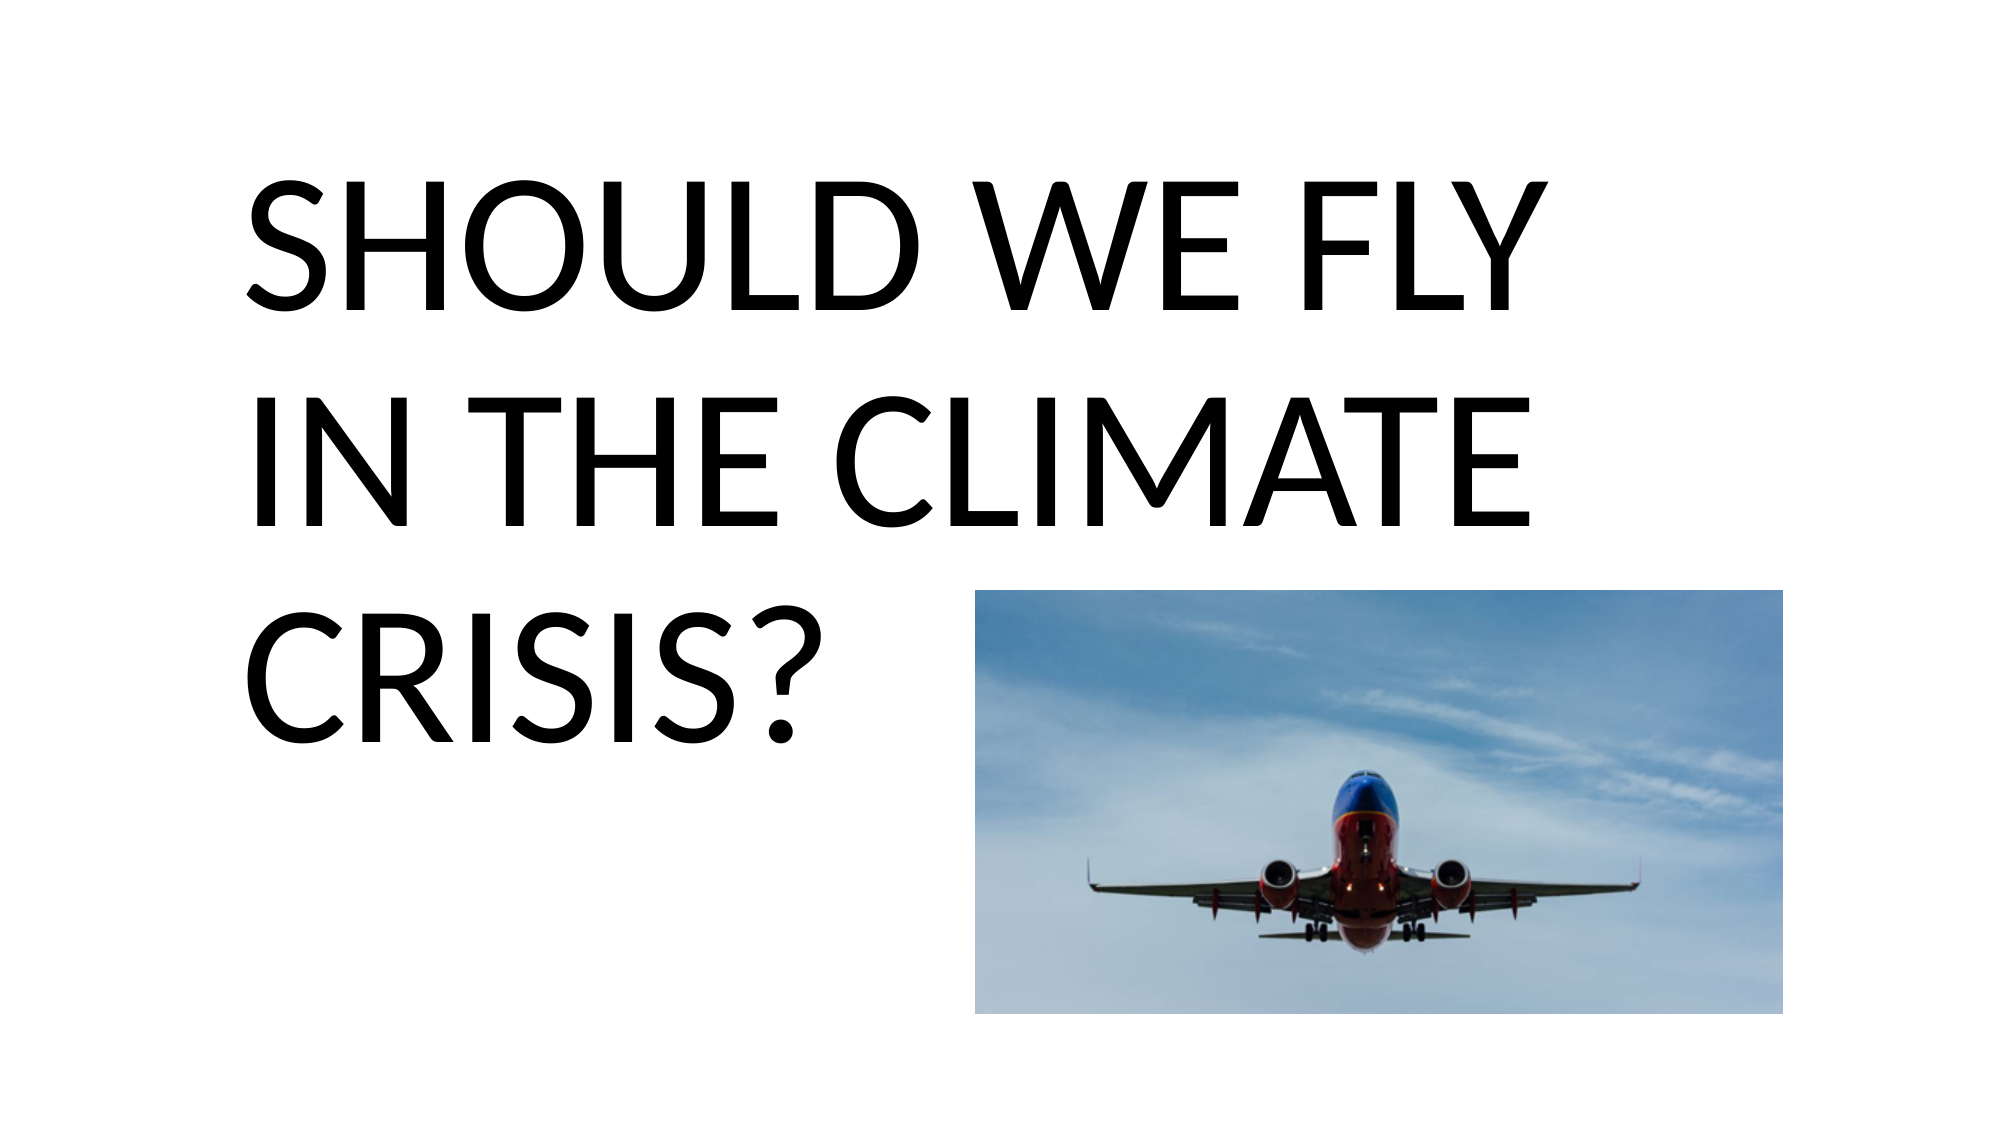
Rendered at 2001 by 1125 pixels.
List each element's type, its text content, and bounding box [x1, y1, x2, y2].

picture [975, 590, 1783, 1014]
list Should we fly in the climate crisis? [226, 130, 1725, 1014]
